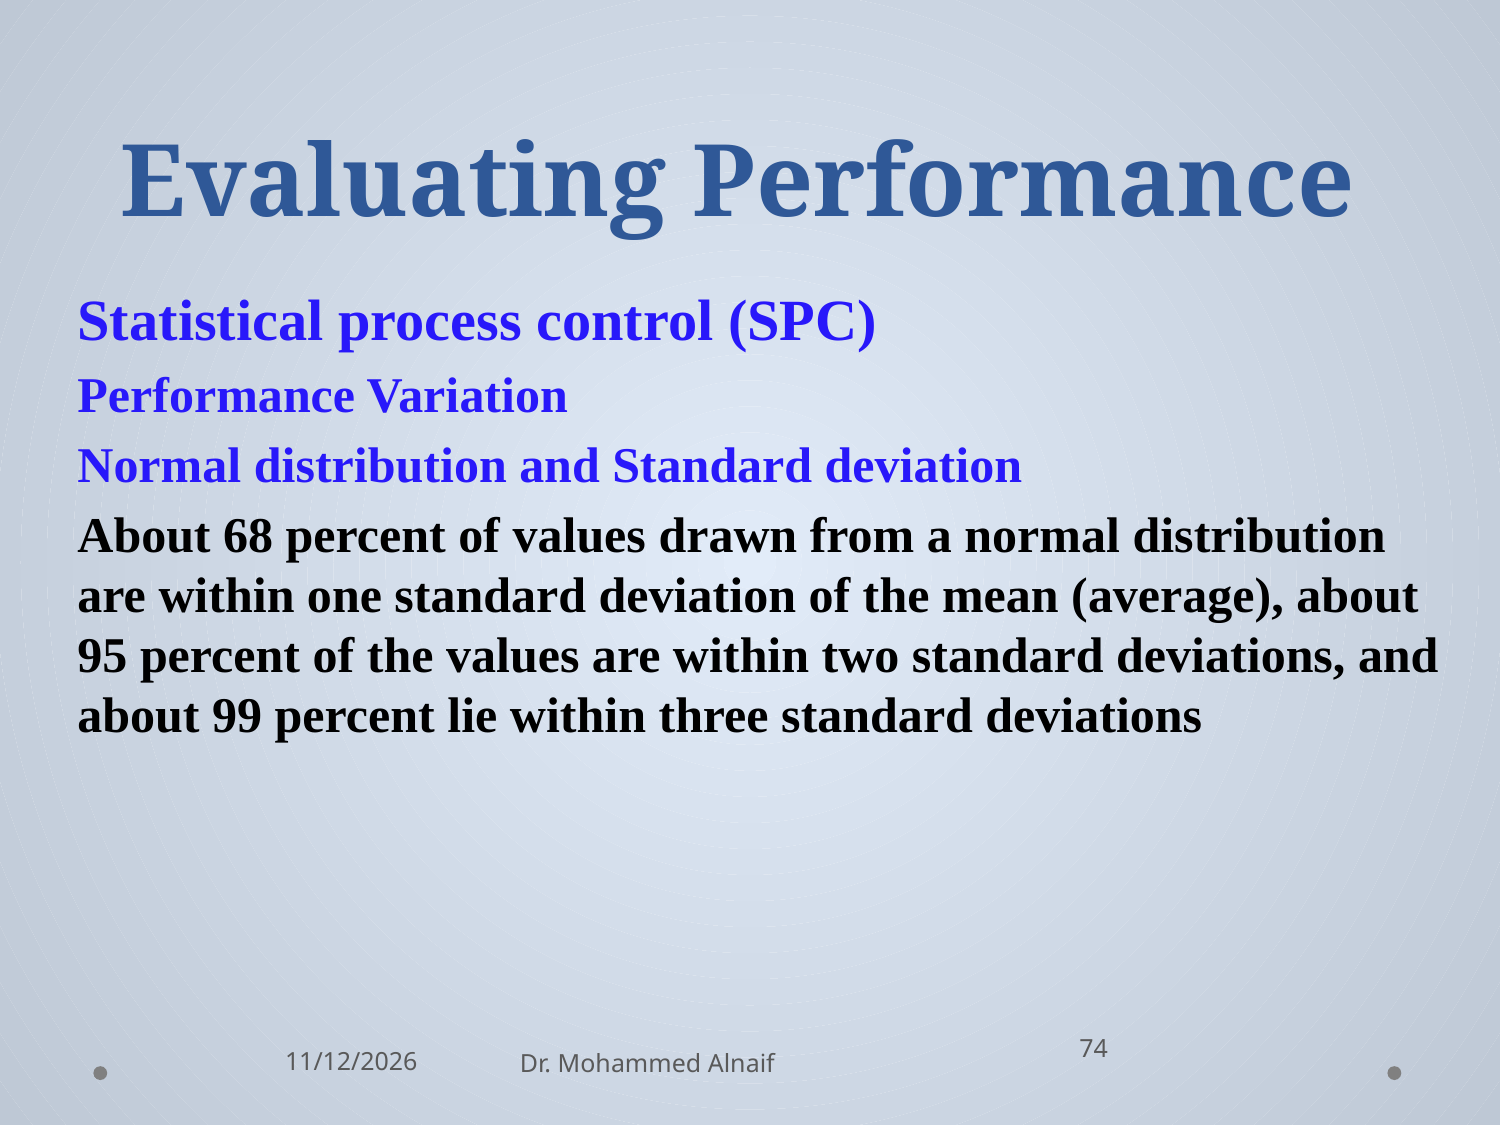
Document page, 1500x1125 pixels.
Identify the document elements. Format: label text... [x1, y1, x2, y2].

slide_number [75, 1025, 425, 1100]
slide_number 74 [1074, 1012, 1425, 1088]
footer Dr. Mohammed Alnaif [512, 1025, 988, 1100]
title Evaluating Performance [100, 78, 1376, 244]
subtitle Statistical process control (SPC) Performance Variation Normal distribution and Standard deviation About 68 percent of values drawn from a normal distribution are within one standard deviation of the mean (average), about 95 percent of the values are within two standard deviations, and about 99 percent lie within three standard deviations [62, 275, 1463, 1013]
